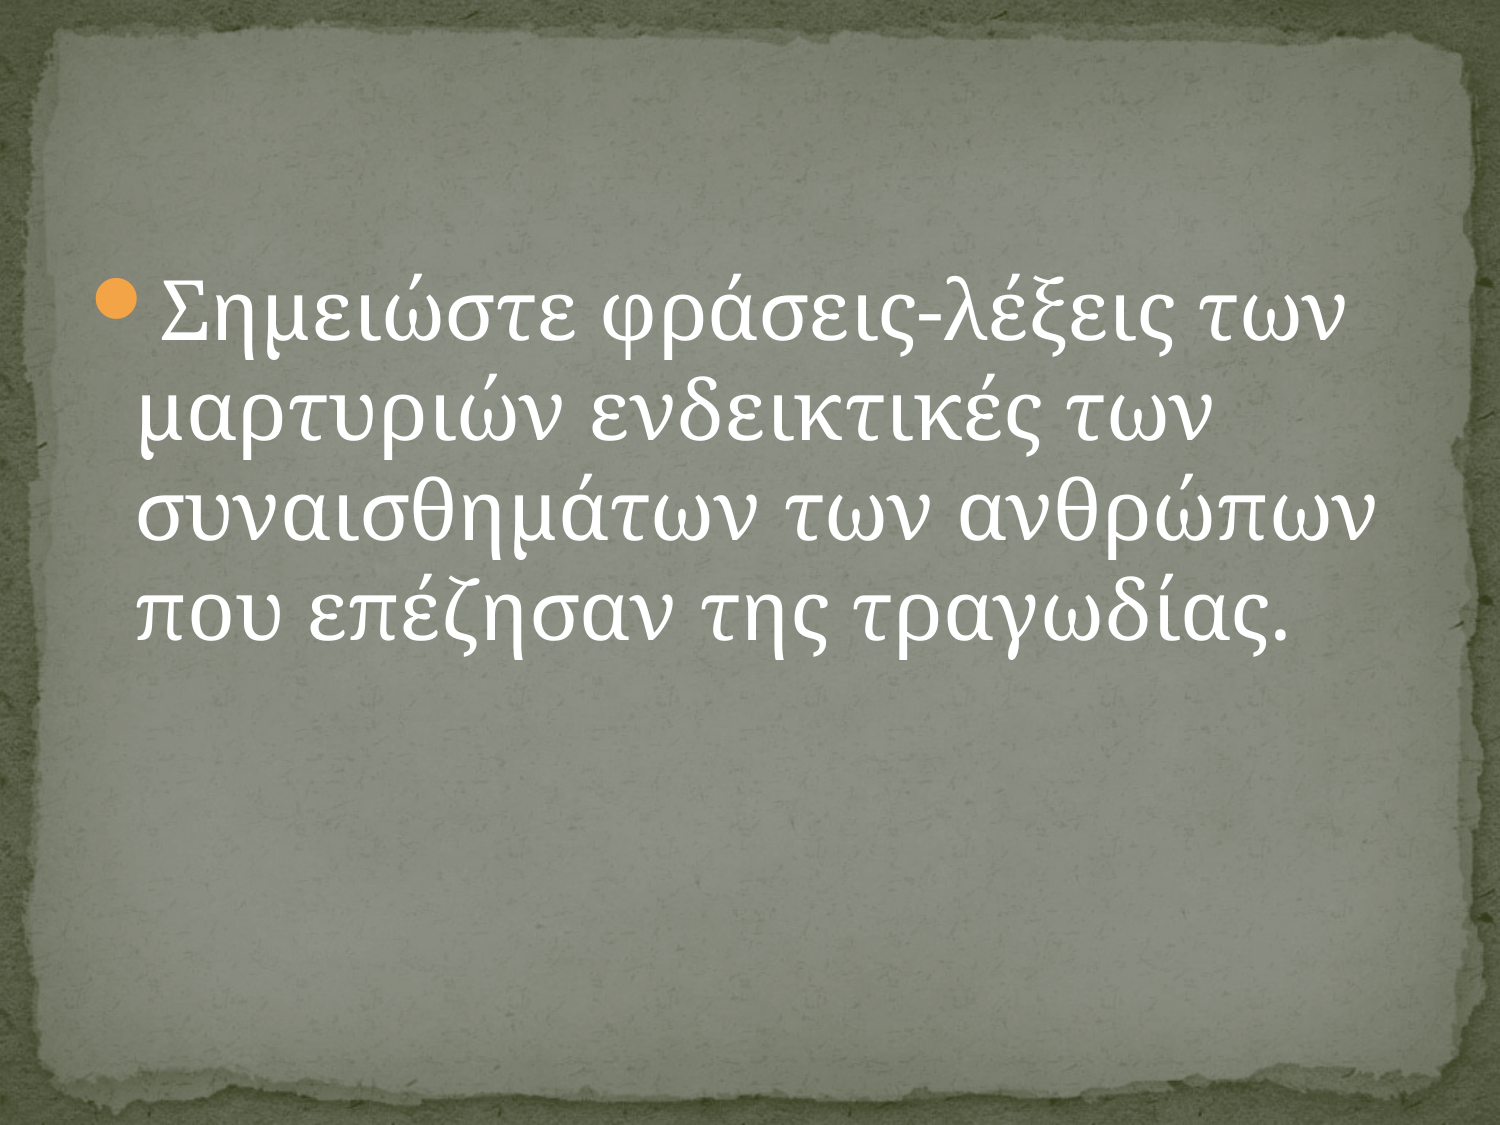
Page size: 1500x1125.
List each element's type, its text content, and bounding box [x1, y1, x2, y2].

list Σημειώστε φράσεις-λέξεις των μαρτυριών ενδεικτικές των συναισθημάτων των ανθρώπων που επέζησαν της τραγωδίας. [75, 249, 1425, 1000]
